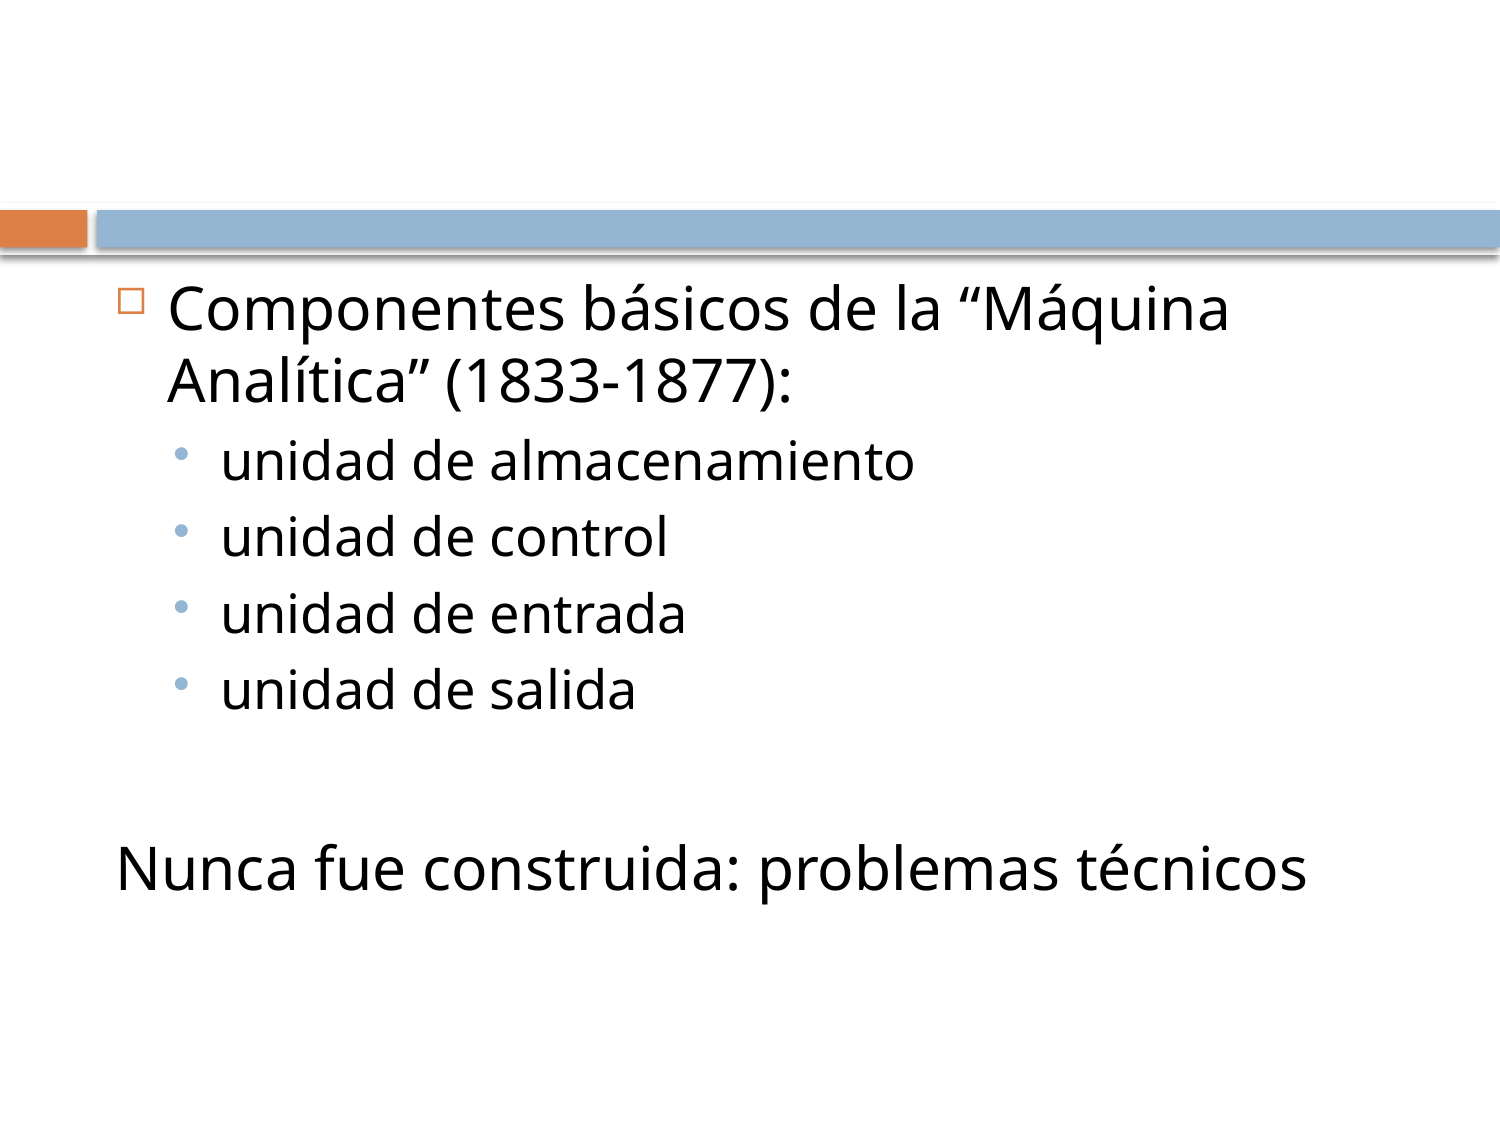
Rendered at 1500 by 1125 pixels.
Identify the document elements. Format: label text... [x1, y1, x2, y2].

list Componentes básicos de la “Máquina Analítica” (1833-1877): unidad de almacenamiento unidad de control unidad de entrada unidad de salida Nunca fue construida: problemas técnicos [100, 262, 1438, 1000]
